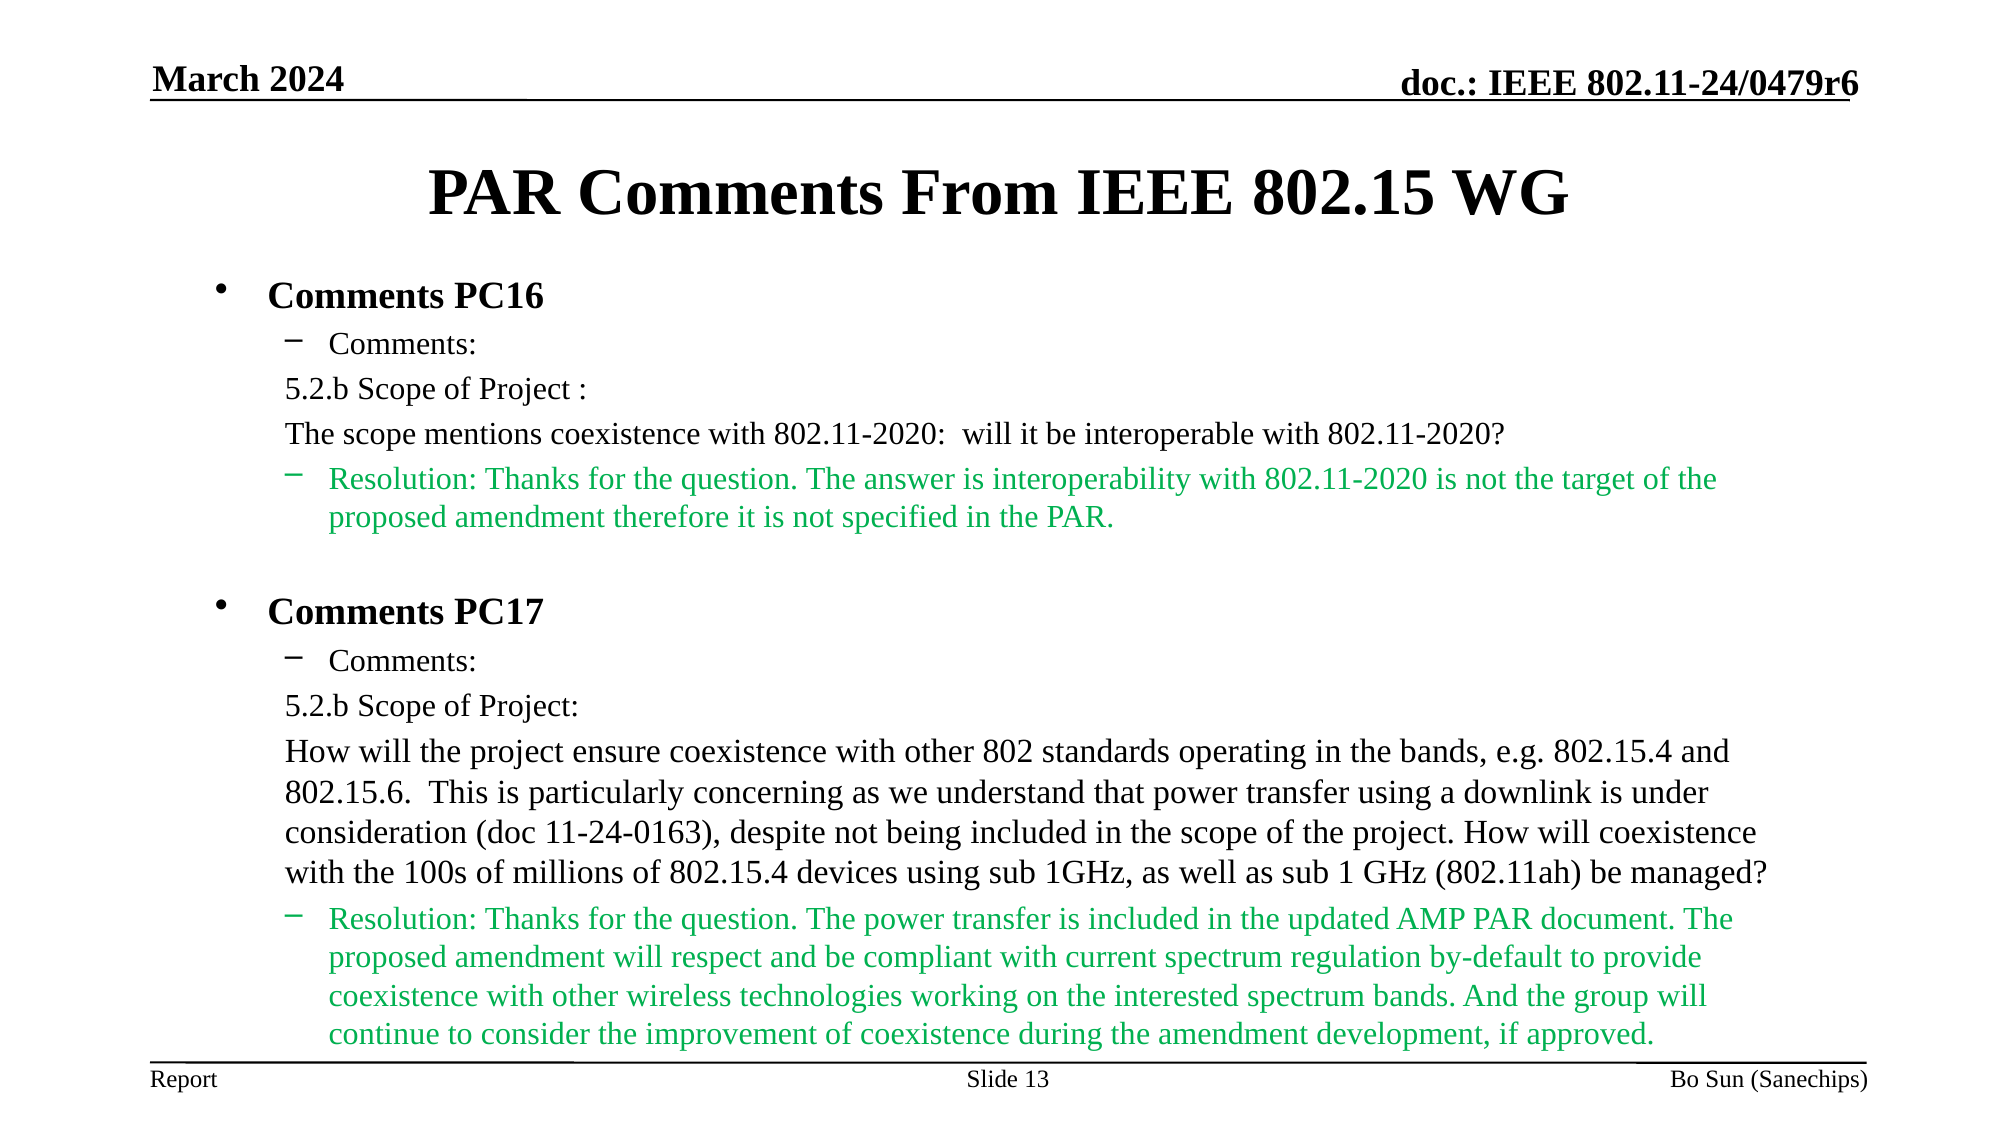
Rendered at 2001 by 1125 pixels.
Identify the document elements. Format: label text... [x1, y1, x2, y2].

text_box Comments PC16 Comments: 5.2.b Scope of Project : The scope mentions coexistence with 802.11-2020: will it be interoperable with 802.11-2020? Resolution: Thanks for the question. The answer is interoperability with 802.11-2020 is not the target of the proposed amendment therefore it is not specified in the PAR. Comments PC17 Comments: 5.2.b Scope of Project: How will the project ensure coexistence with other 802 standards operating in the bands, e.g. 802.15.4 and 802.15.6. This is particularly concerning as we understand that power transfer using a downlink is under consideration (doc 11-24-0163), despite not being included in the scope of the project. How will coexistence with the 100s of millions of 802.15.4 devices using sub 1GHz, as well as sub 1 GHz (802.11ah) be managed? Resolution: Thanks for the question. The power transfer is included in the updated AMP PAR document. The proposed amendment will respect and be compliant with current spectrum regulation by-default to provide coexistence with other wireless technologies working on the interested spectrum bands. And the group will continue to consider the improvement of coexistence during the amendment development, if approved. [200, 262, 1800, 1067]
footer Bo Sun (Sanechips) [1171, 1061, 1869, 1093]
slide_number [152, 54, 563, 100]
text_box PAR Comments From IEEE 802.15 WG [200, 100, 1800, 262]
slide_number Slide 13 [949, 1067, 1067, 1123]
